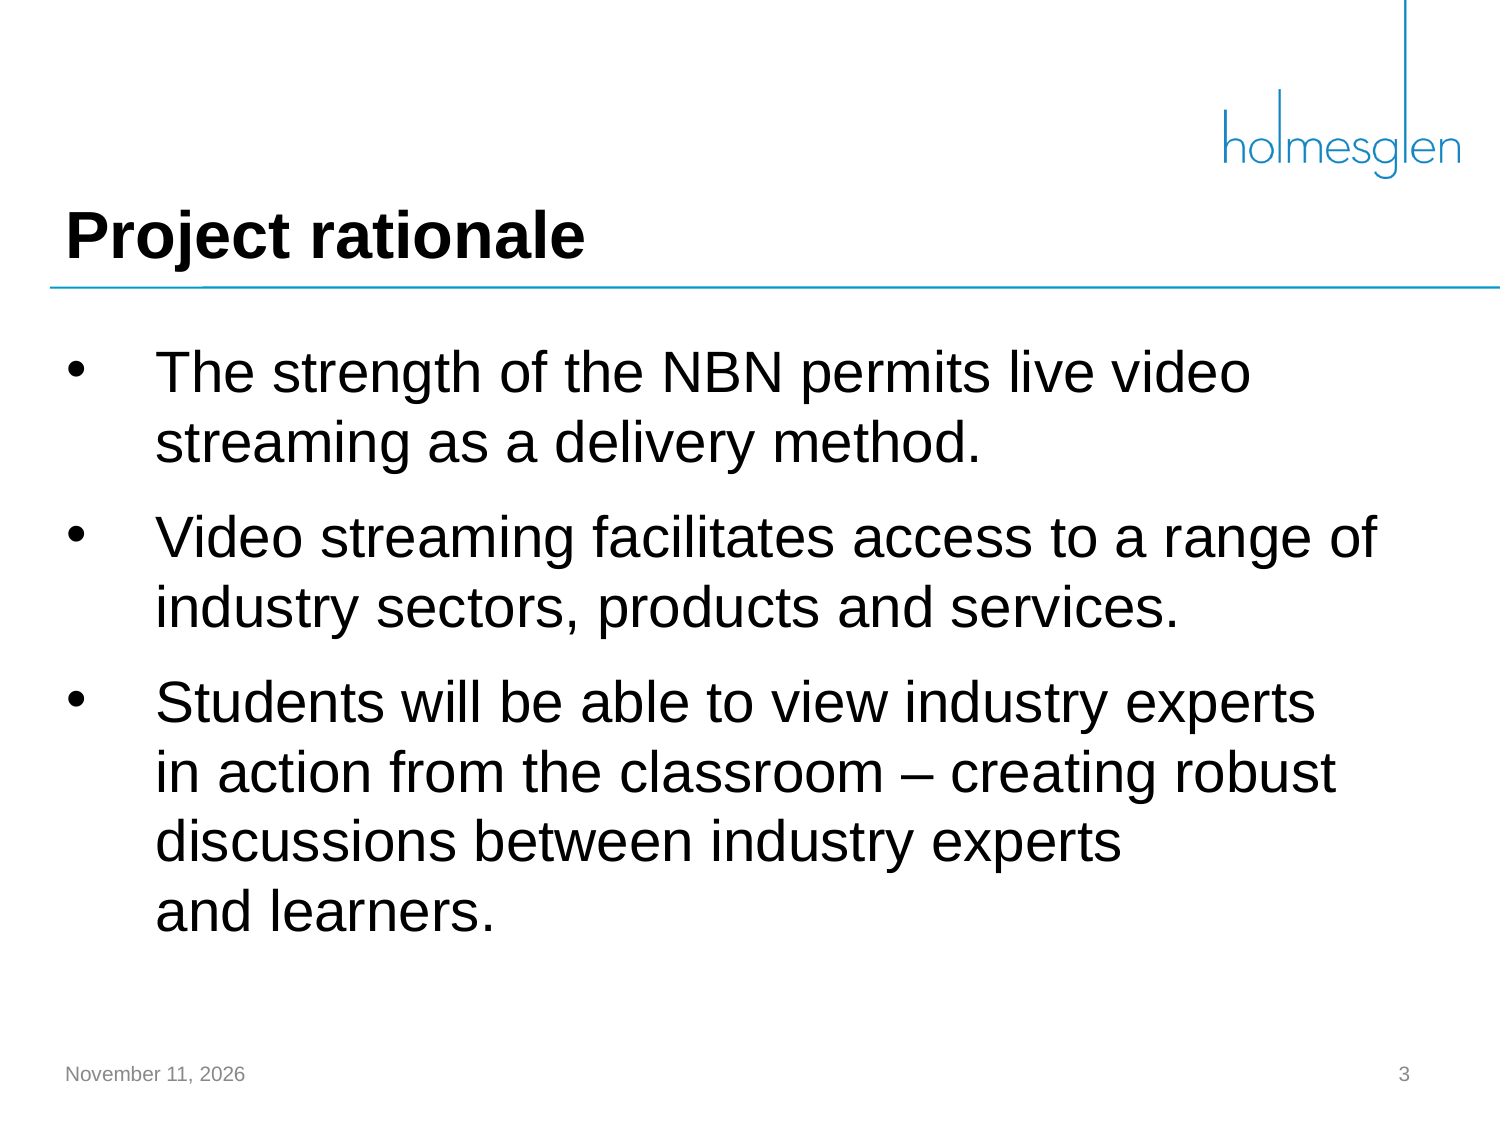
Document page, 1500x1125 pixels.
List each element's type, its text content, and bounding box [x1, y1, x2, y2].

title Project rationale [50, 184, 1454, 272]
picture [1224, 0, 1460, 179]
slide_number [50, 1042, 400, 1103]
subtitle The strength of the NBN permits live video streaming as a delivery method. Video streaming facilitates access to a range of industry sectors, products and services. Students will be able to view industry experts in action from the classroom – creating robust discussions between industry experts and learners. [51, 326, 1456, 988]
slide_number 3 [1074, 1042, 1425, 1103]
